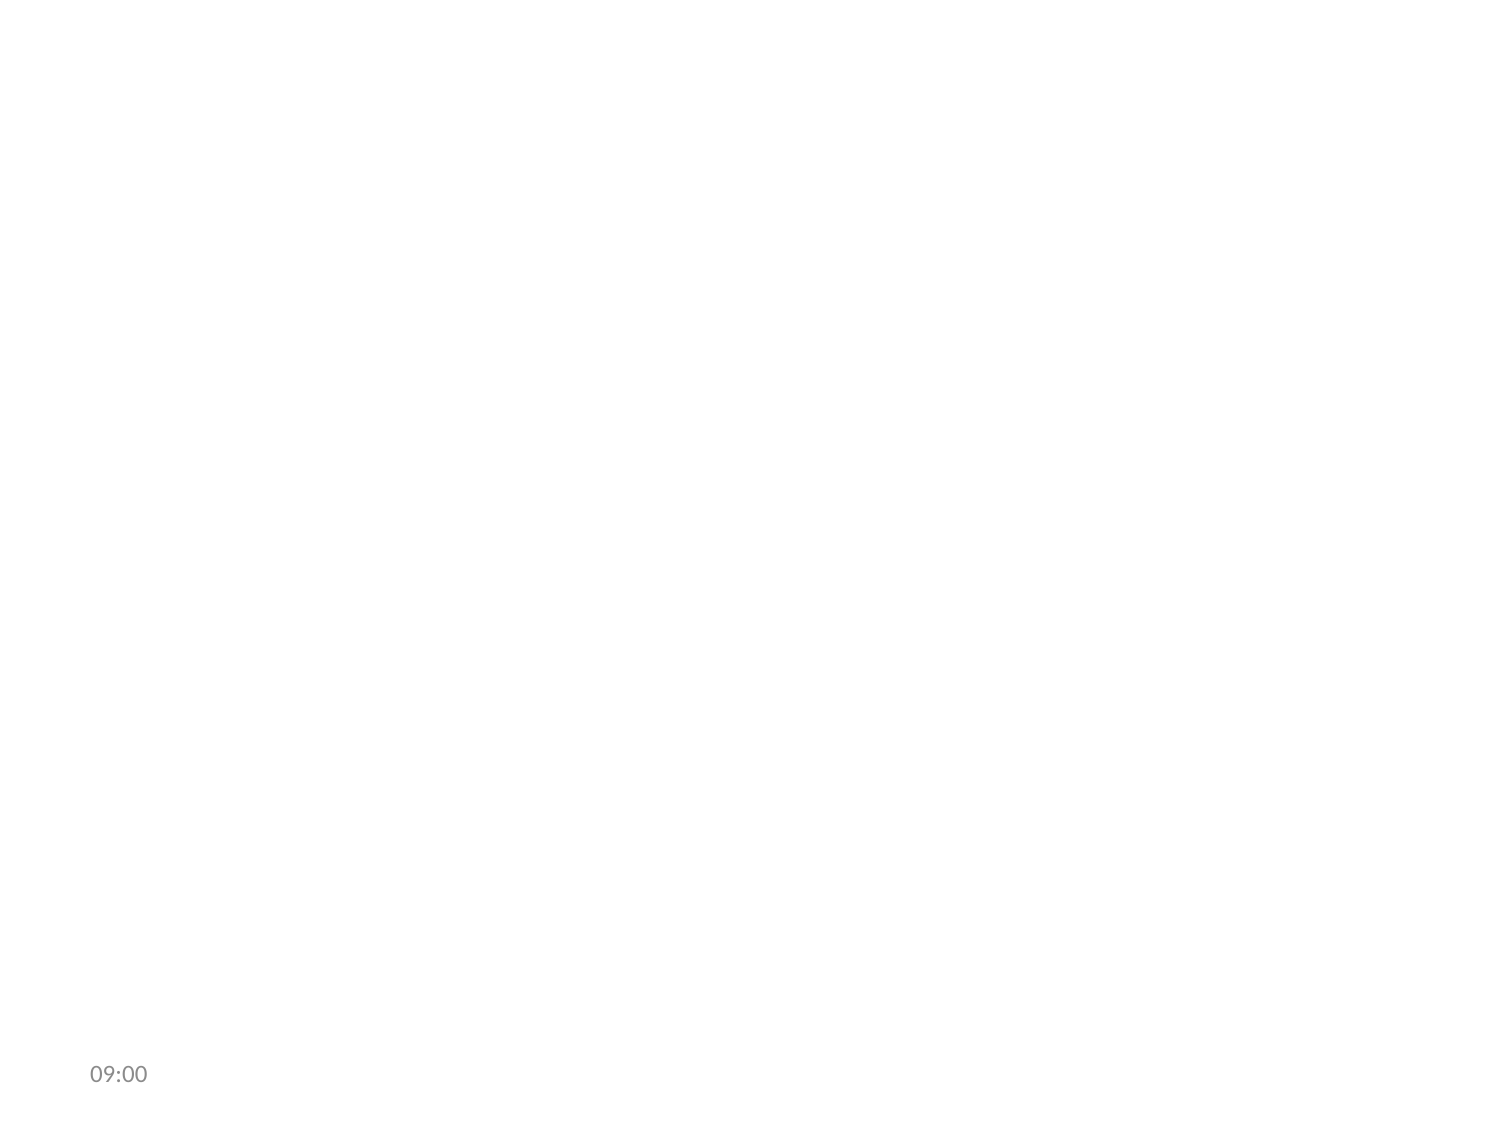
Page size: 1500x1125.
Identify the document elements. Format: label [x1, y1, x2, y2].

slide_number [75, 1042, 425, 1103]
